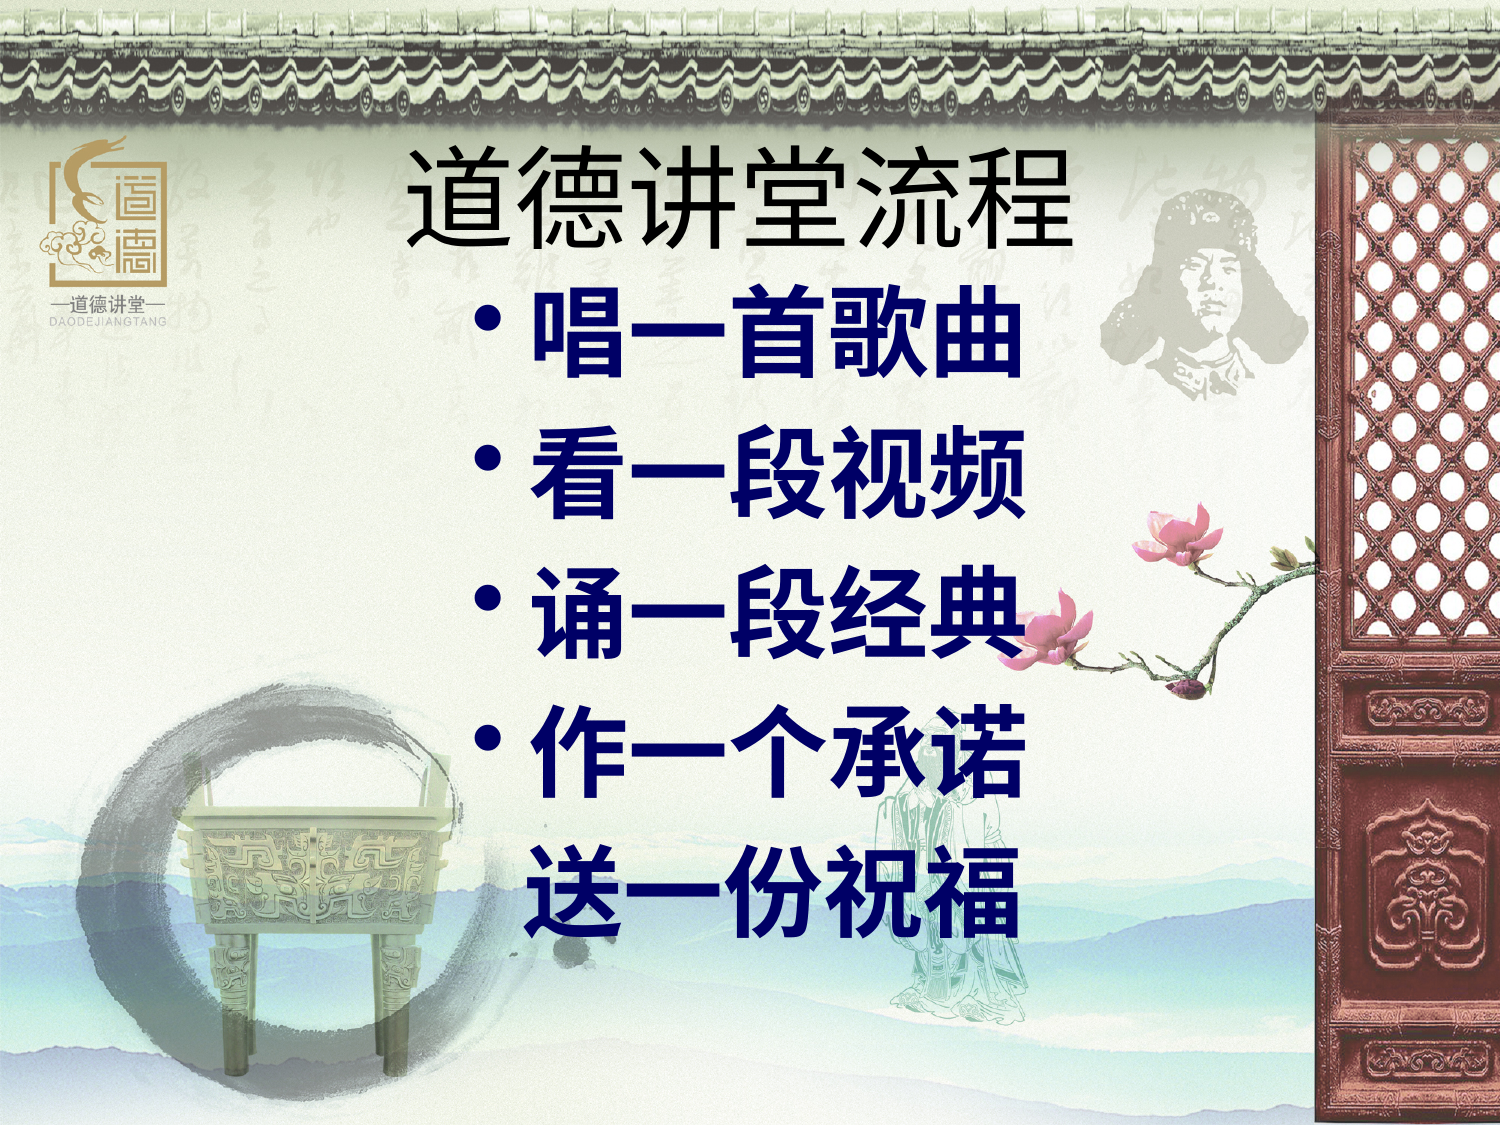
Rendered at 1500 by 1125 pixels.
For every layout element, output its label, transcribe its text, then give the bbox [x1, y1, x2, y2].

list 唱一首歌曲 看一段视频 诵一段经典 作一个承诺 送一份祝福 [74, 262, 1426, 1006]
picture [0, 0, 1500, 1125]
slide_number [1074, 1024, 1426, 1103]
title 道德讲堂流程 [64, 101, 1416, 290]
